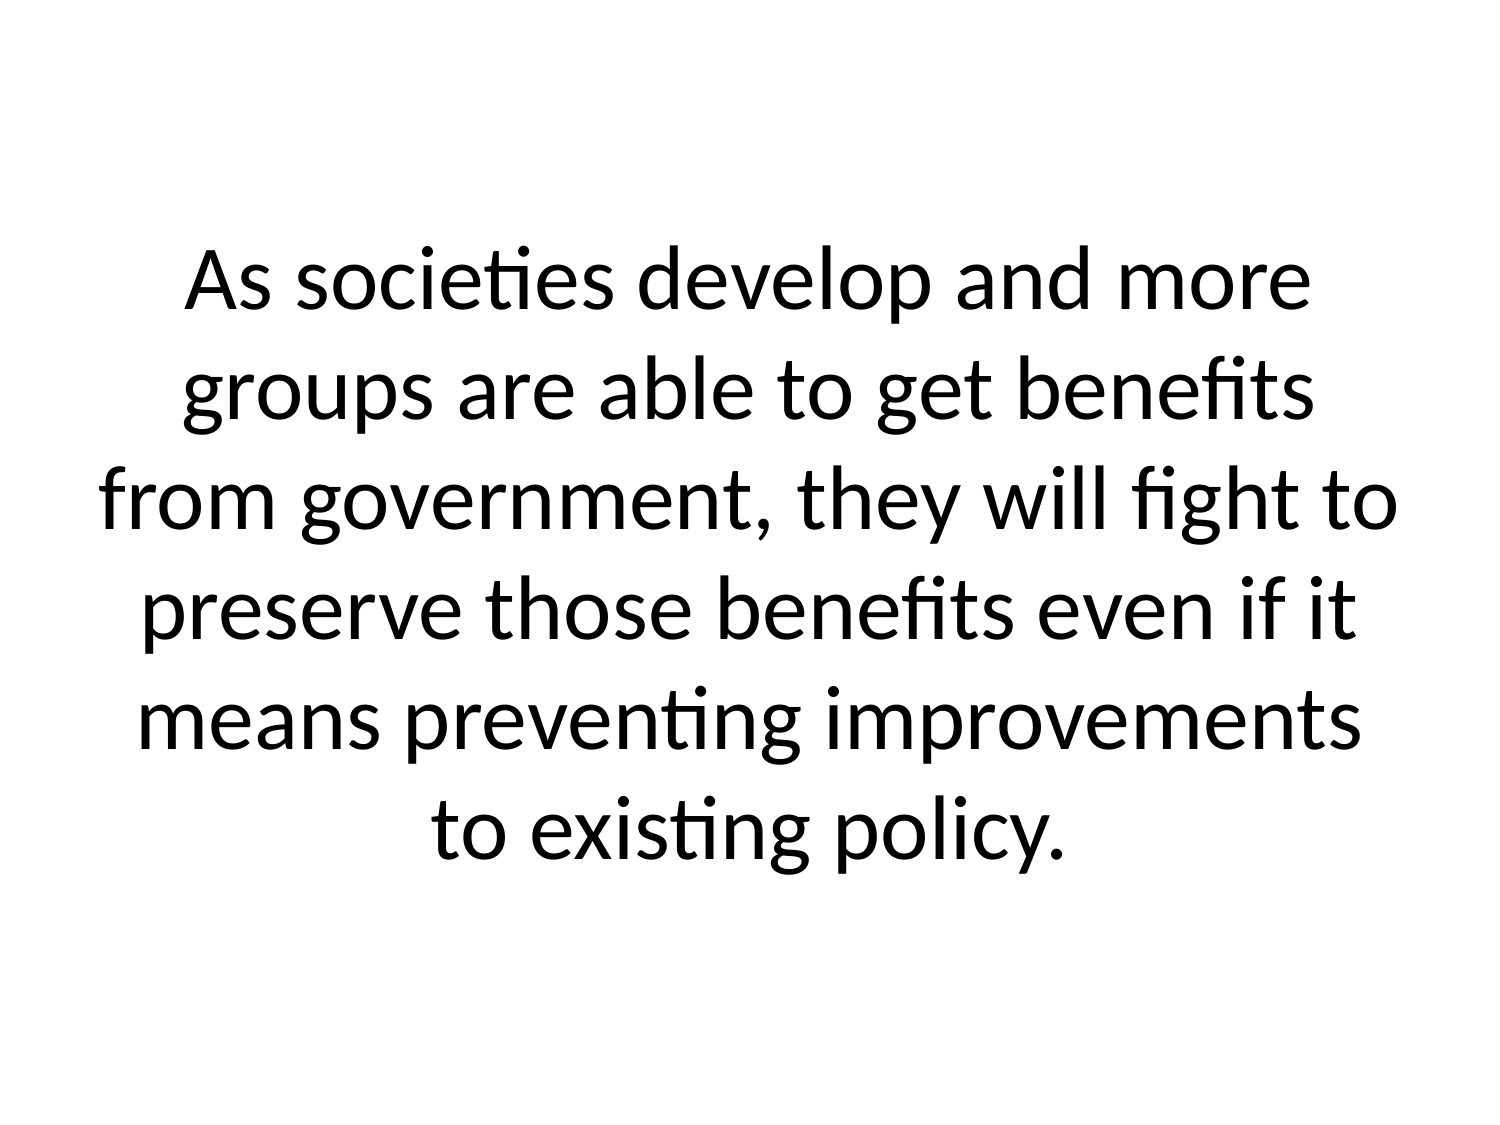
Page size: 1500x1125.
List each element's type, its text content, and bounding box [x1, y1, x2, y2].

title As societies develop and more groups are able to get benefits from government, they will fight to preserve those benefits even if it means preventing improvements to existing policy. [74, 44, 1426, 1051]
